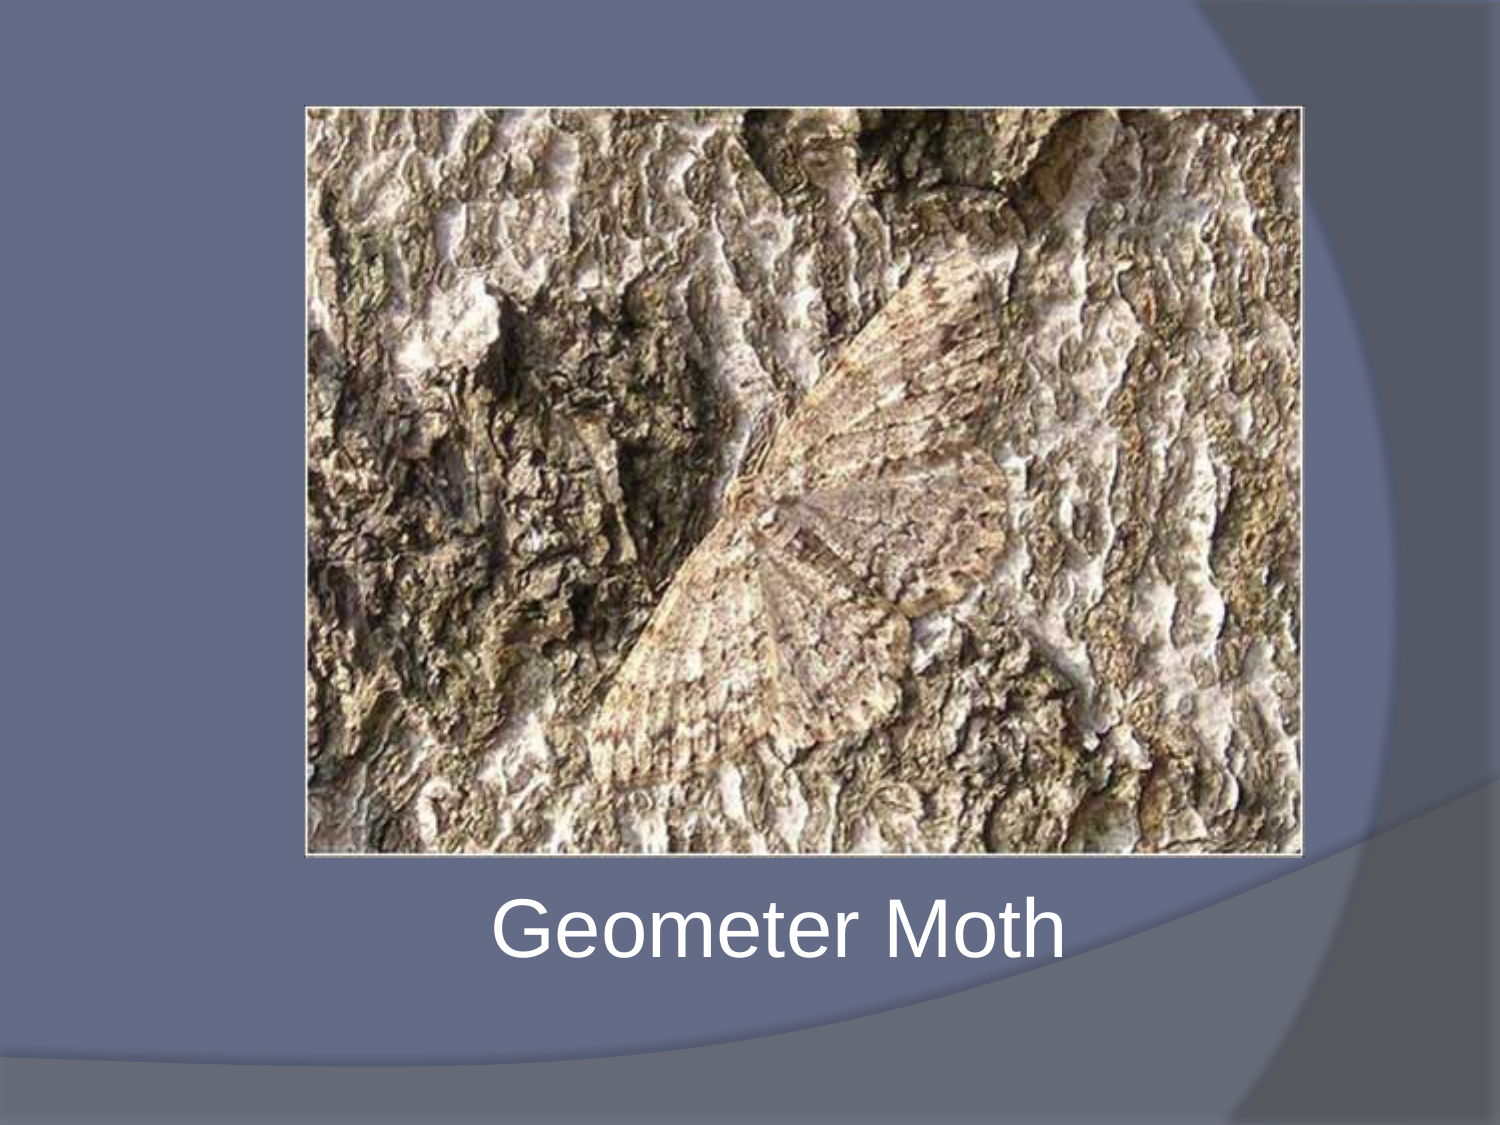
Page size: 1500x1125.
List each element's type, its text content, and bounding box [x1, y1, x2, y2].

text_box Geometer Moth [152, 867, 1407, 982]
picture [304, 105, 1305, 858]
